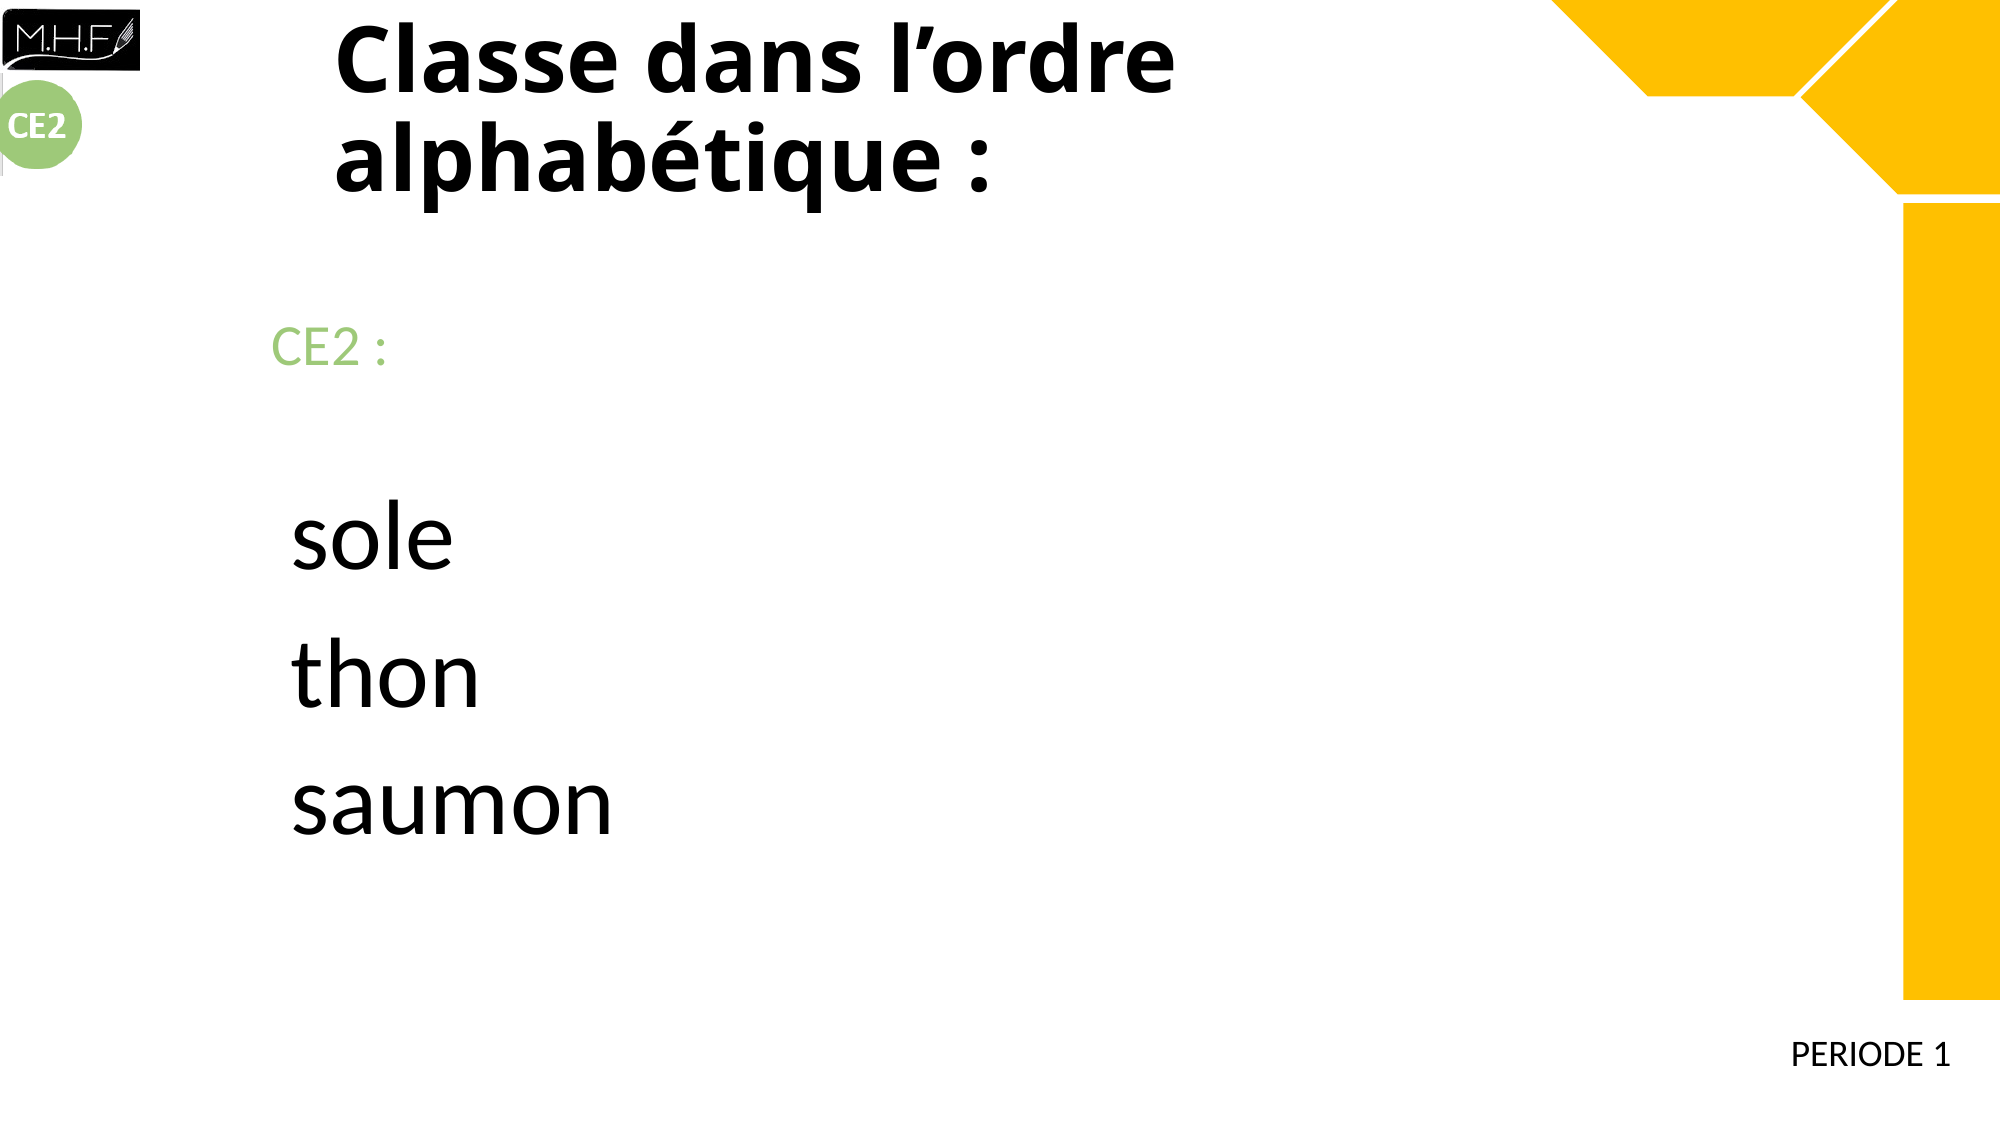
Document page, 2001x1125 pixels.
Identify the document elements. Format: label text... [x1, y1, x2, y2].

text_box PERIODE 1 [1362, 1021, 1967, 1125]
picture [0, 7, 140, 176]
text_box CE2 : sole thon saumon [256, 308, 1079, 1022]
text_box [1799, 0, 2000, 196]
text_box [1902, 202, 2000, 1001]
title Classe dans l’ordre alphabétique : [318, 3, 1865, 221]
text_box [1549, 0, 1892, 98]
